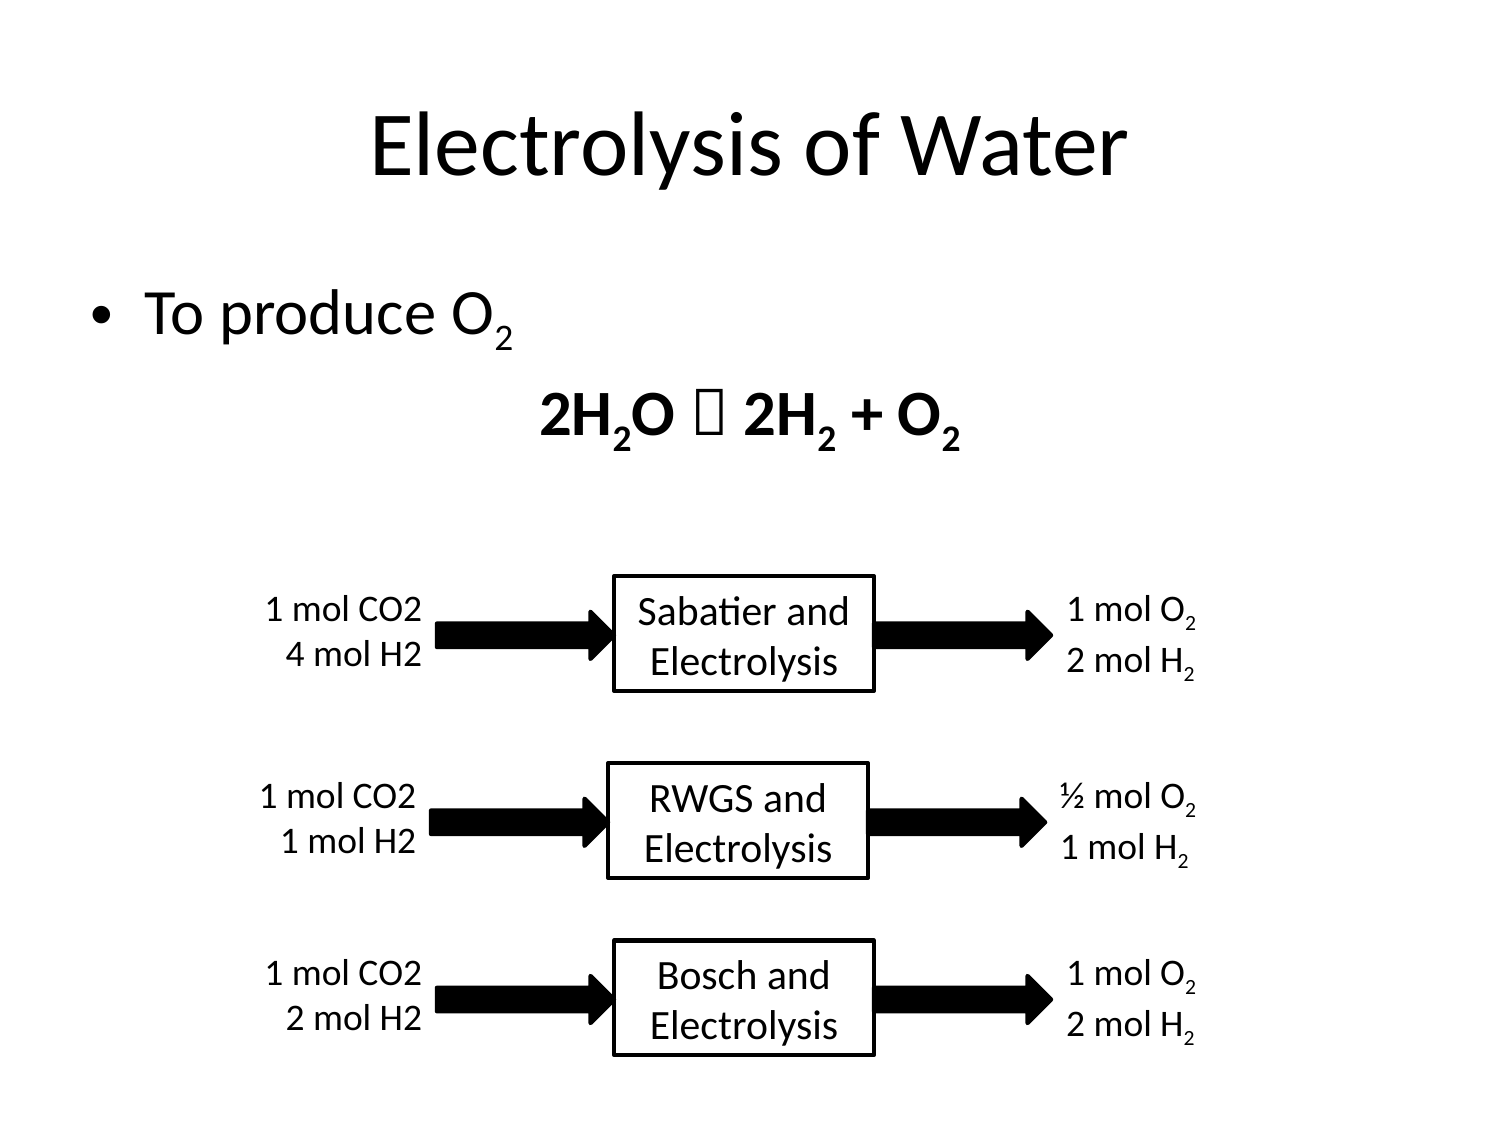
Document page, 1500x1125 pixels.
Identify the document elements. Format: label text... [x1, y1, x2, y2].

list To produce O2 2H2O  2H2 + O2 [75, 262, 1425, 468]
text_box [247, 940, 1217, 1057]
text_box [247, 575, 1217, 693]
title Electrolysis of Water [75, 45, 1425, 233]
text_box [229, 762, 1235, 880]
